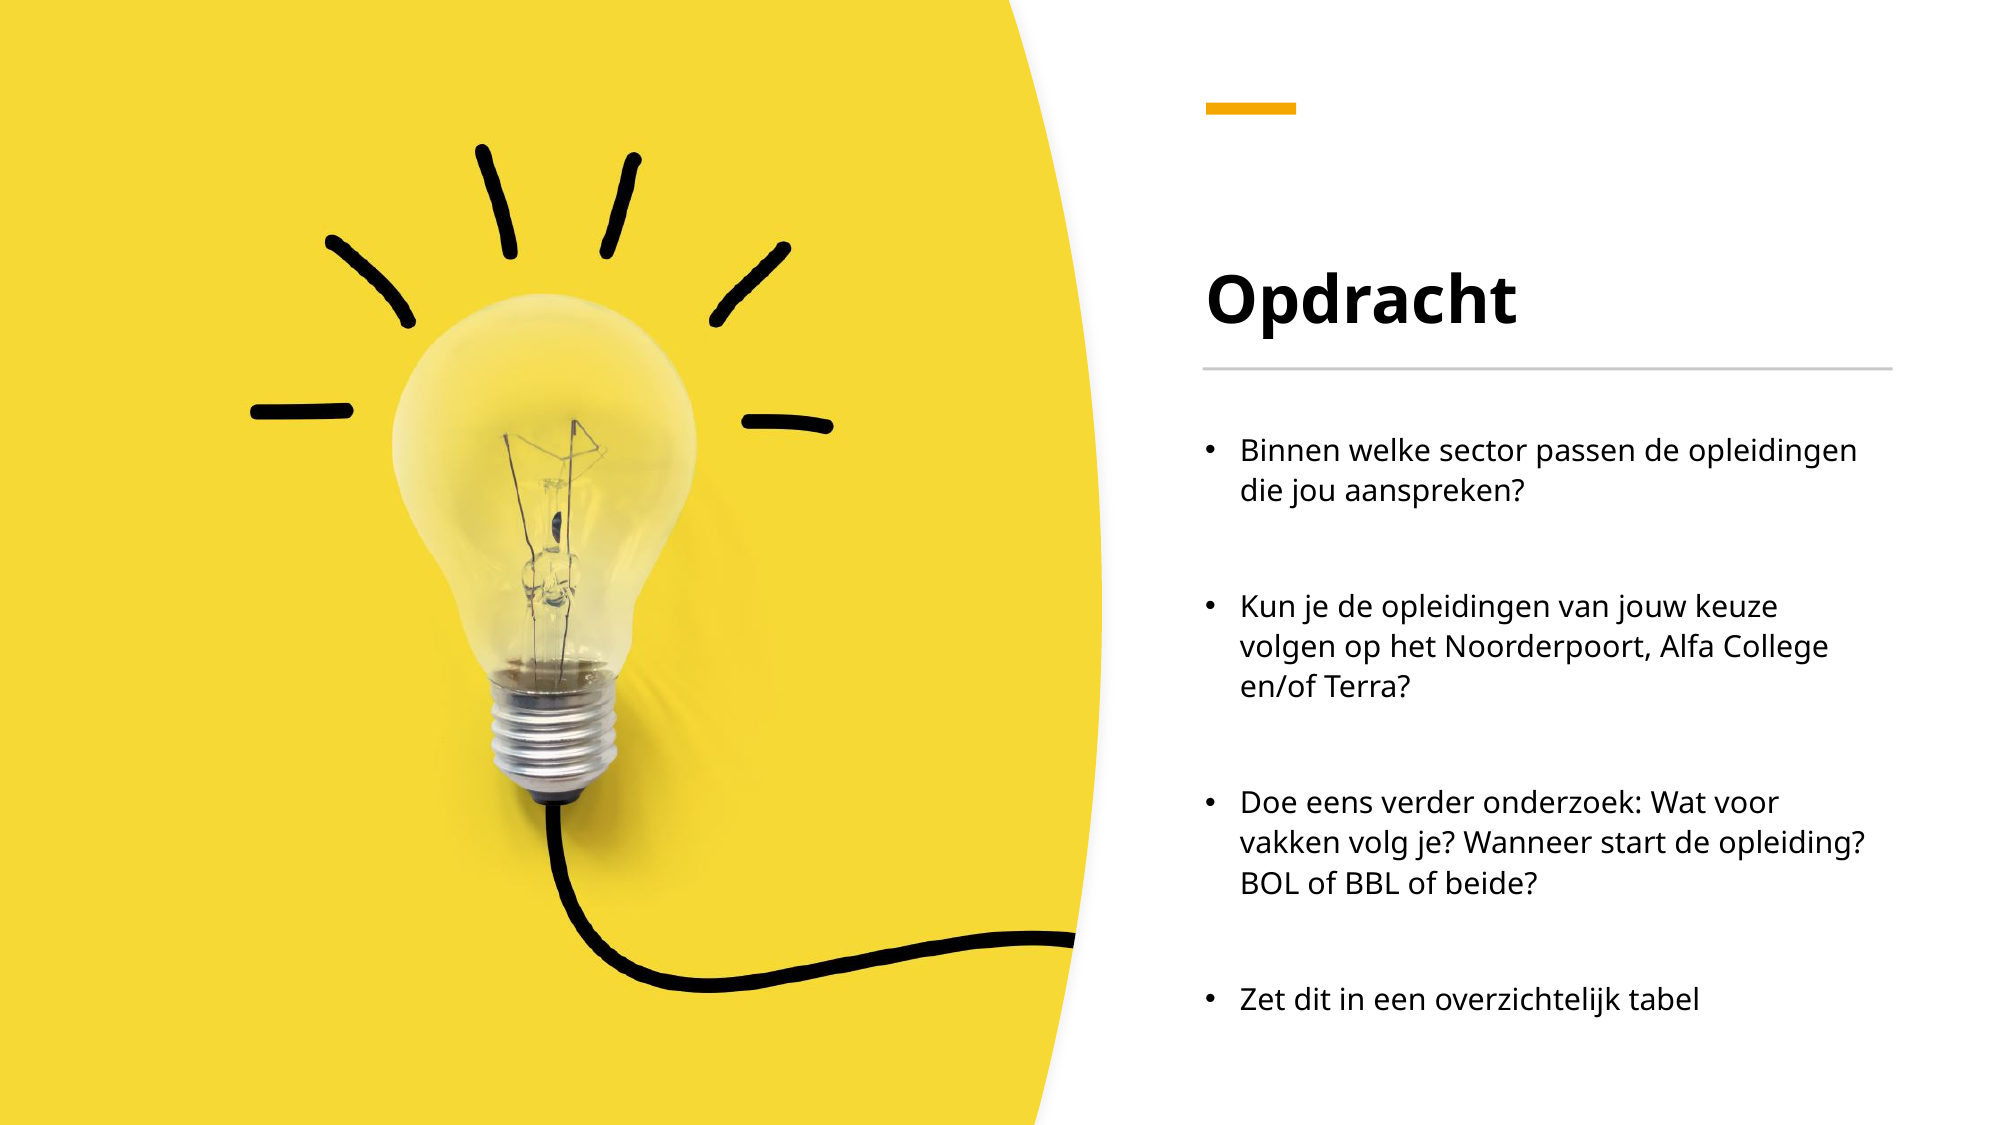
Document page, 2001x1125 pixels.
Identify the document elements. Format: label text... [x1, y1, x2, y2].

text_box [1202, 366, 1894, 371]
text_box [1102, 0, 2000, 1125]
list Binnen welke sector passen de opleidingen die jou aanspreken? Kun je de opleidingen van jouw keuze volgen op het Noorderpoort, Alfa College en/of Terra? Doe eens verder onderzoek: Wat voor vakken volg je? Wanneer start de opleiding? BOL of BBL of beide? Zet dit in een overzichtelijk tabel [1190, 419, 1898, 1030]
text_box [1205, 102, 1297, 116]
title Opdracht [1190, 136, 1898, 346]
picture [0, 0, 1102, 1125]
